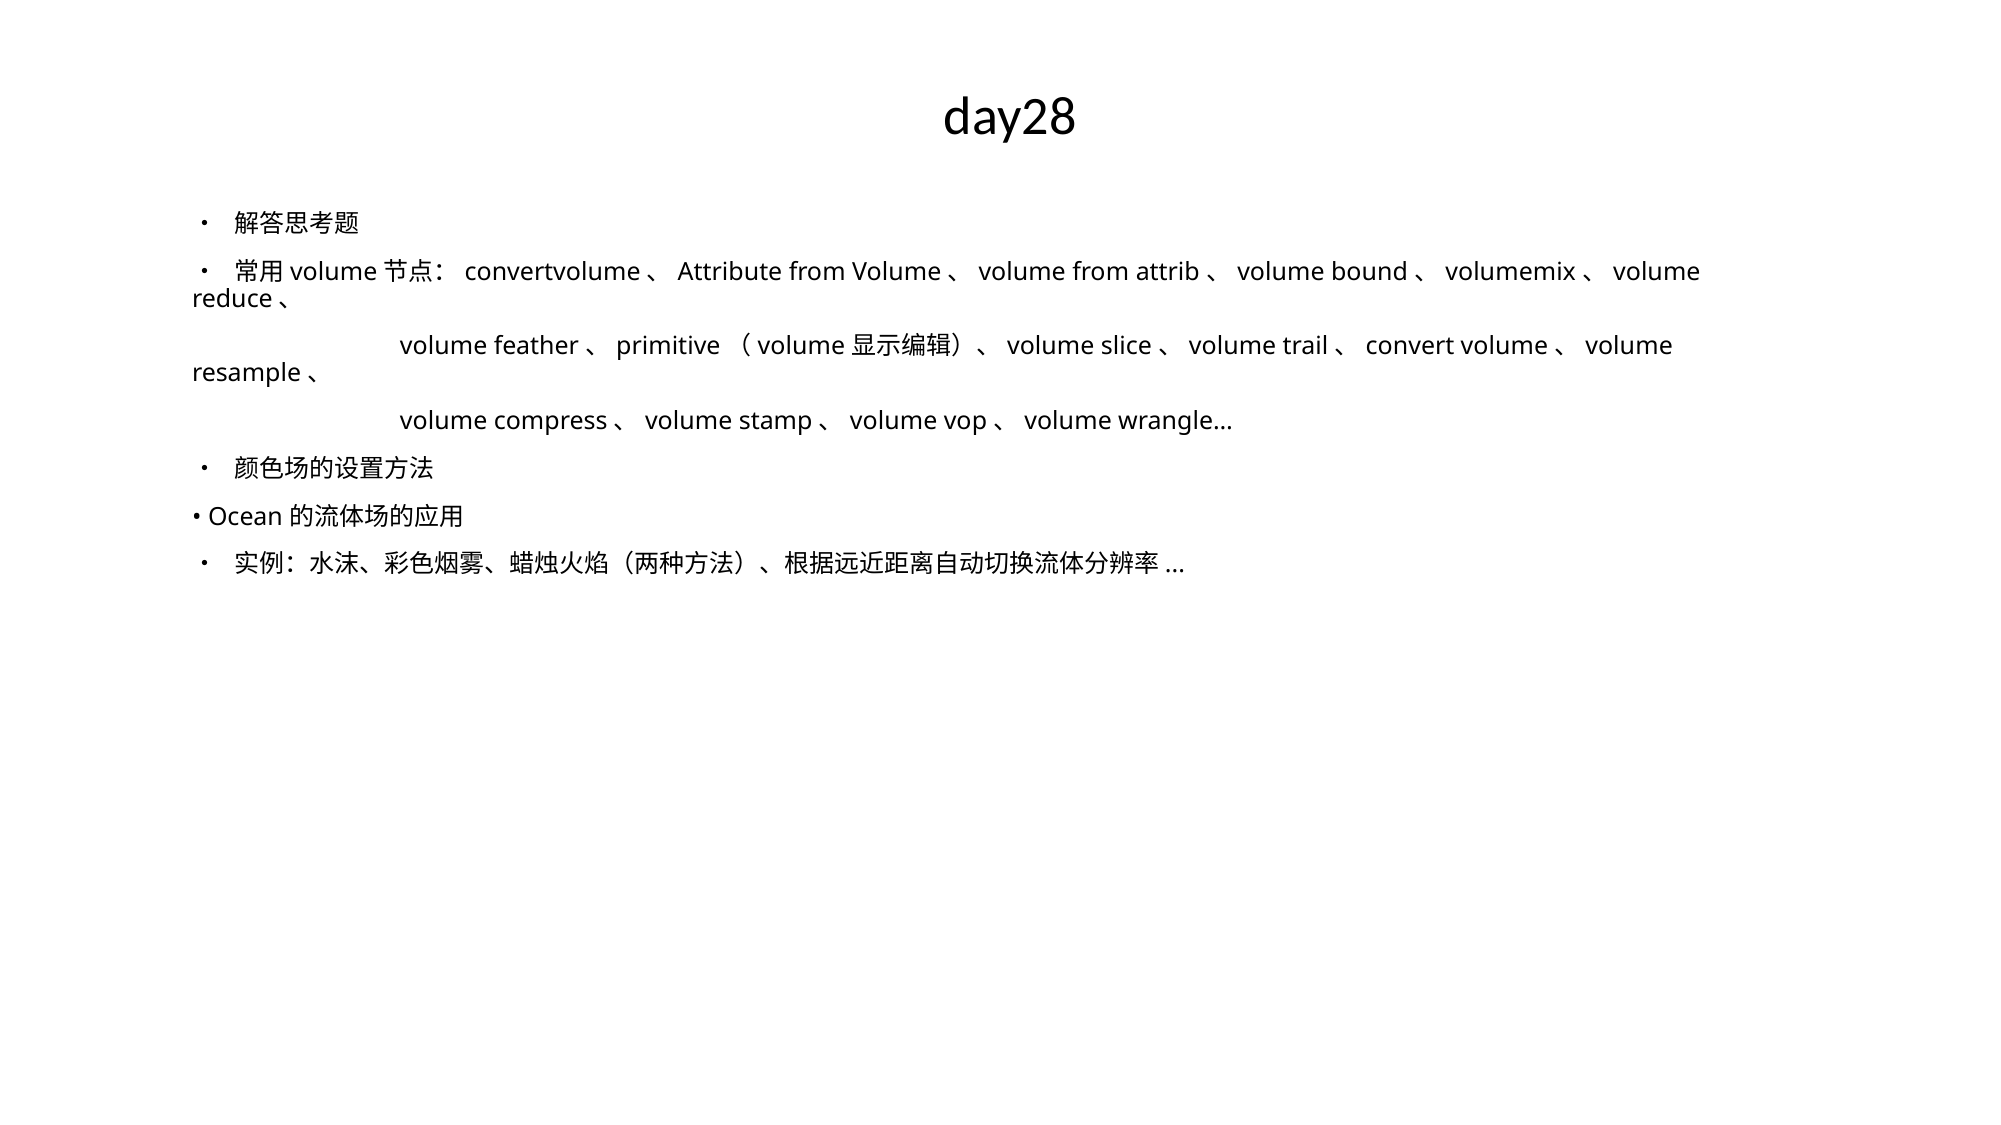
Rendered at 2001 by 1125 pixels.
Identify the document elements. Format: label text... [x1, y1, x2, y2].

subtitle • 解答思考题 • 常用volume节点：convertvolume、Attribute from Volume、volume from attrib、volume bound、volumemix、volume reduce、 volume feather、primitive（volume显示编辑）、volume slice、volume trail、convert volume、volume resample、 volume compress、volume stamp、volume vop、volume wrangle… • 颜色场的设置方法 • Ocean的流体场的应用 • 实例：水沫、彩色烟雾、蜡烛火焰（两种方法）、根据远近距离自动切换流体分辨率... [176, 203, 1815, 903]
title day28 [711, 41, 1309, 154]
